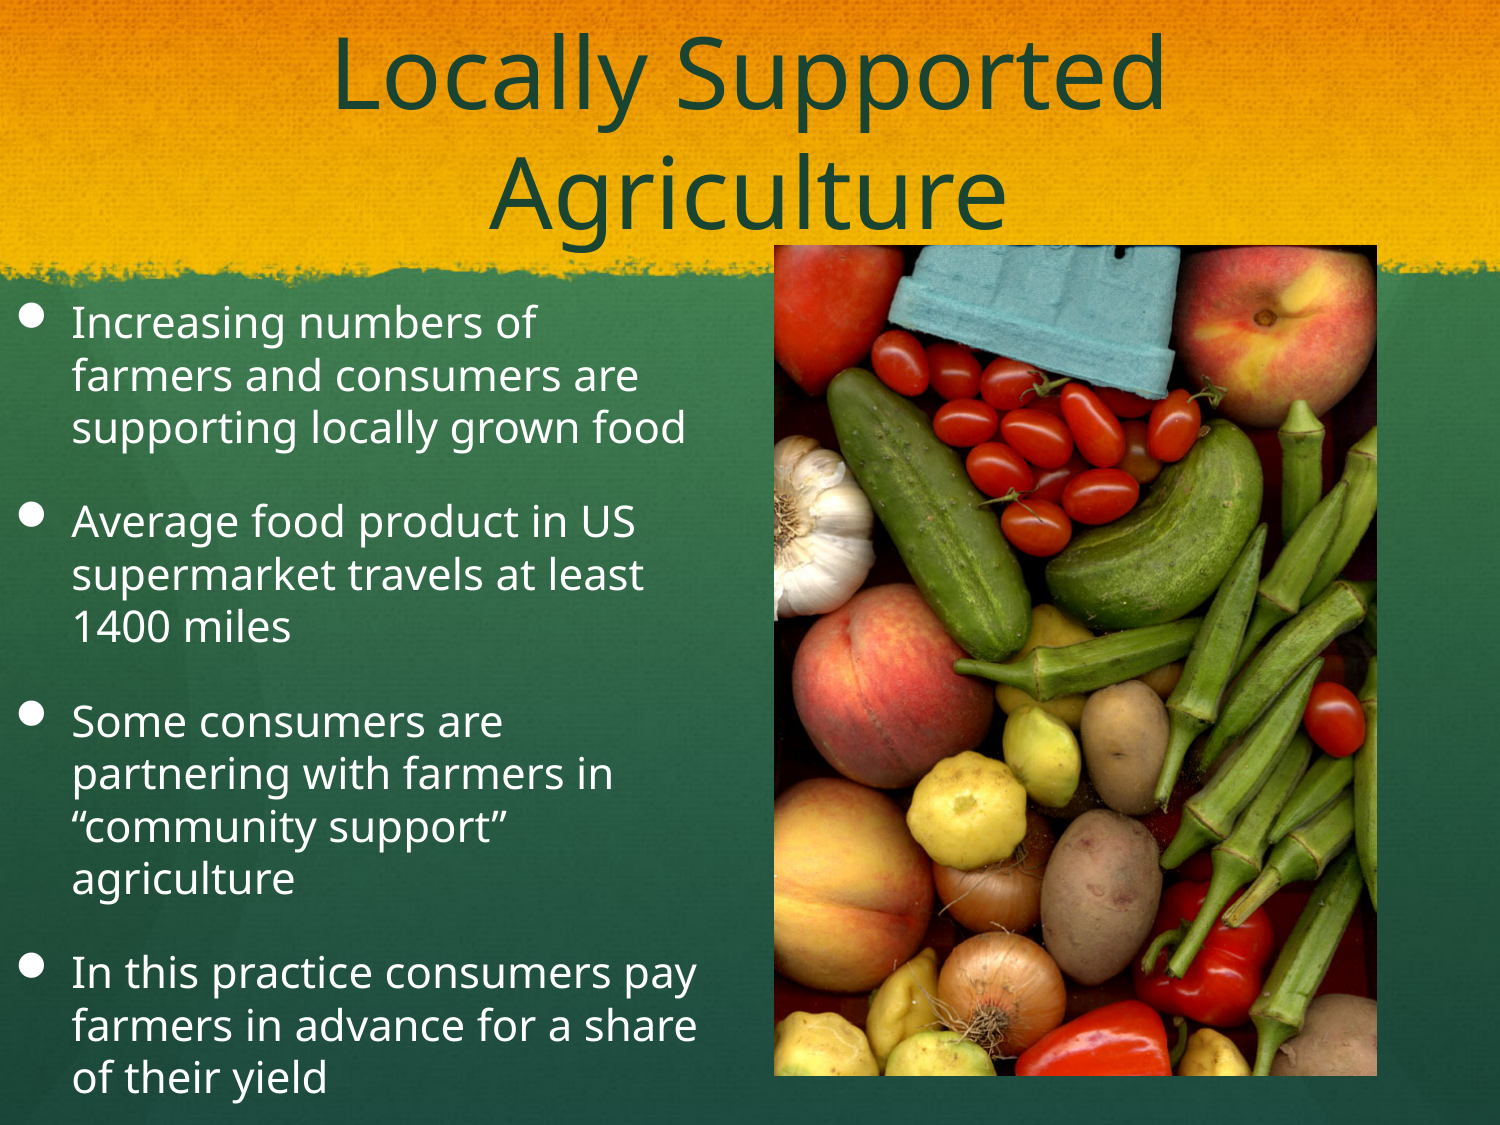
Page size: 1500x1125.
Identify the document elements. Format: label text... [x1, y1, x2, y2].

title Locally Supported Agriculture [125, 13, 1375, 246]
picture [0, 0, 1500, 1125]
list Increasing numbers of farmers and consumers are supporting locally grown food Average food product in US supermarket travels at least 1400 miles Some consumers are partnering with farmers in “community support” agriculture In this practice consumers pay farmers in advance for a share of their yield [0, 287, 725, 974]
